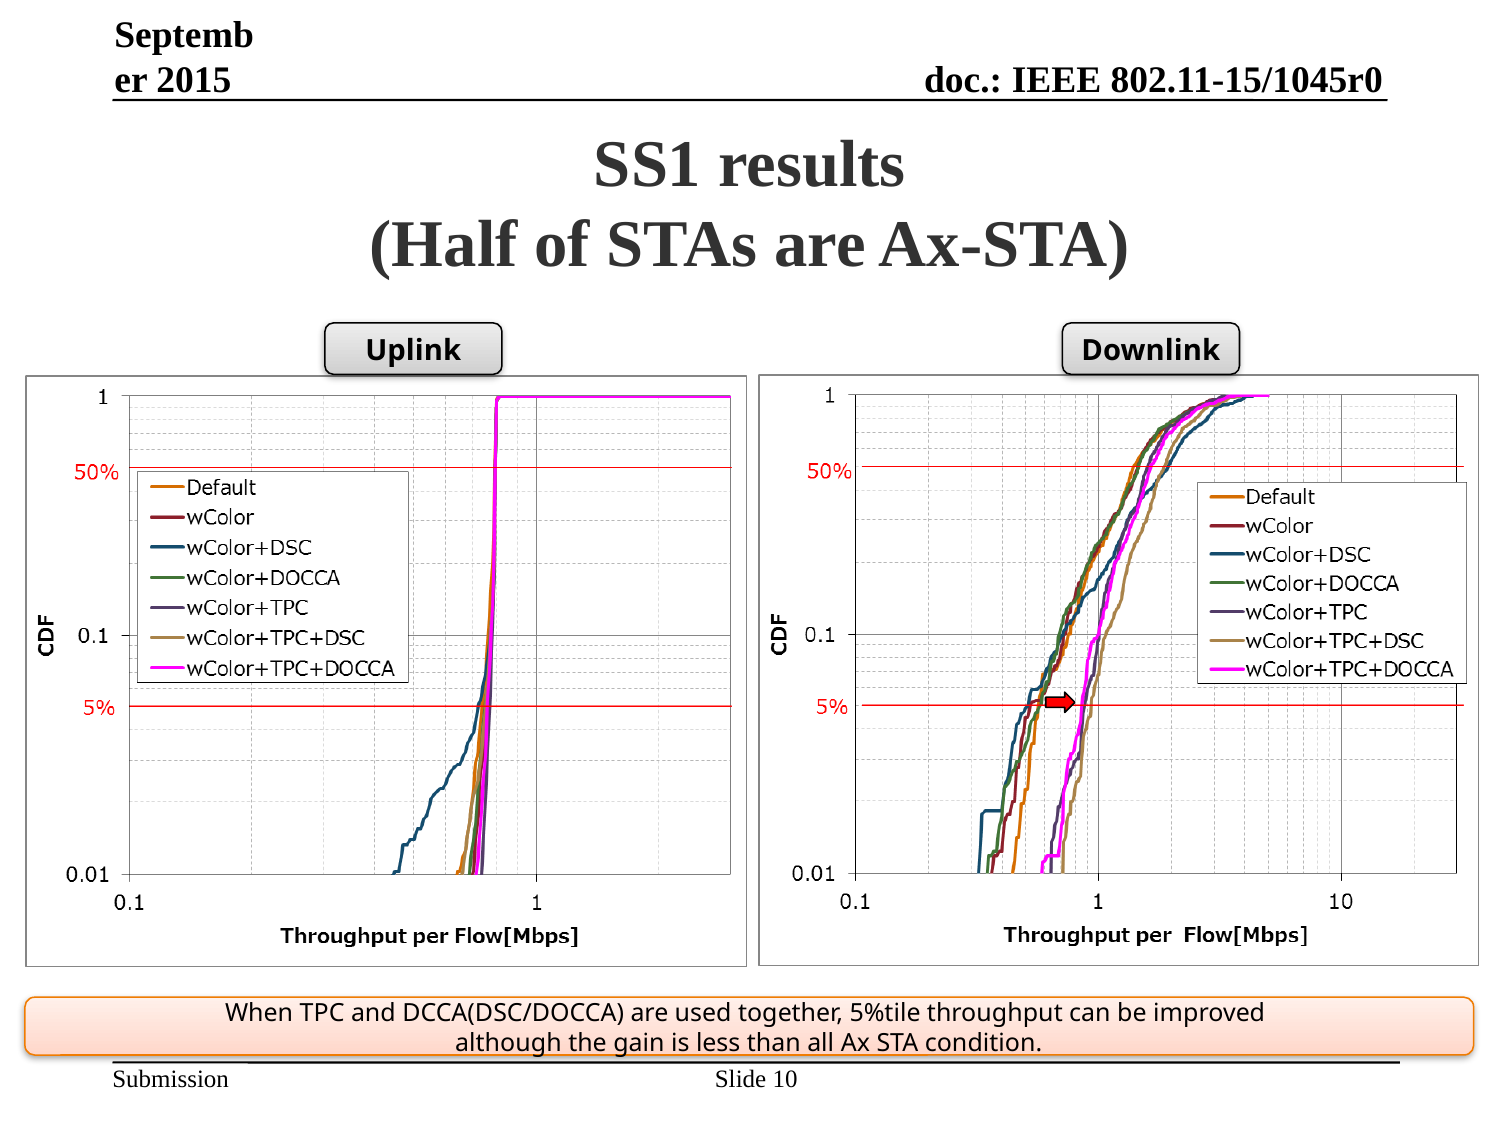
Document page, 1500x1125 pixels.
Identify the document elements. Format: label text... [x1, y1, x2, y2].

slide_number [114, 54, 270, 101]
picture [25, 374, 747, 967]
slide_number Slide 10 [712, 1063, 800, 1093]
text_box Uplink [324, 322, 503, 373]
text_box When TPC and DCCA(DSC/DOCCA) are used together, 5%tile throughput can be improved although the gain is less than all Ax STA condition. [24, 996, 1475, 1056]
picture [758, 374, 1479, 966]
text_box Downlink [1061, 322, 1241, 372]
title SS1 results (Half of STAs are Ax-STA) [112, 112, 1388, 288]
